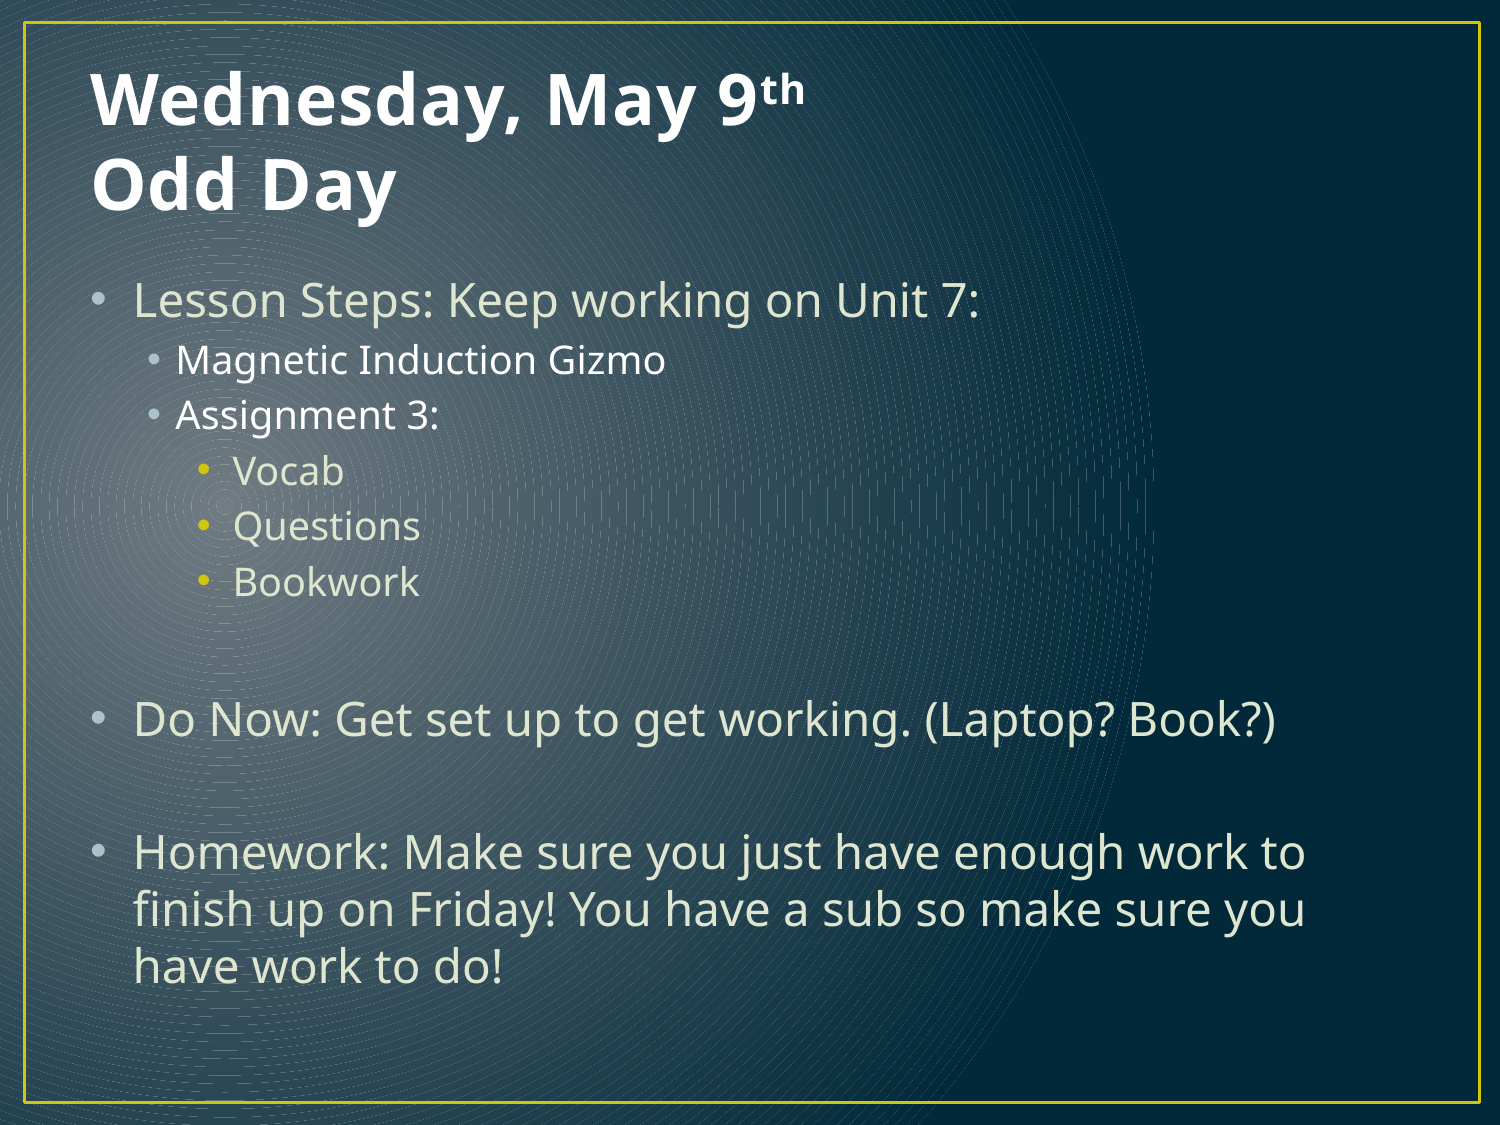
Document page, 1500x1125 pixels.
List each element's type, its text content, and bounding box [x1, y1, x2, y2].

list Lesson Steps: Keep working on Unit 7: Magnetic Induction Gizmo Assignment 3: Vocab Questions Bookwork Do Now: Get set up to get working. (Laptop? Book?) Homework: Make sure you just have enough work to finish up on Friday! You have a sub so make sure you have work to do! [75, 262, 1425, 1005]
title Wednesday, May 9th Odd Day [75, 45, 1425, 233]
